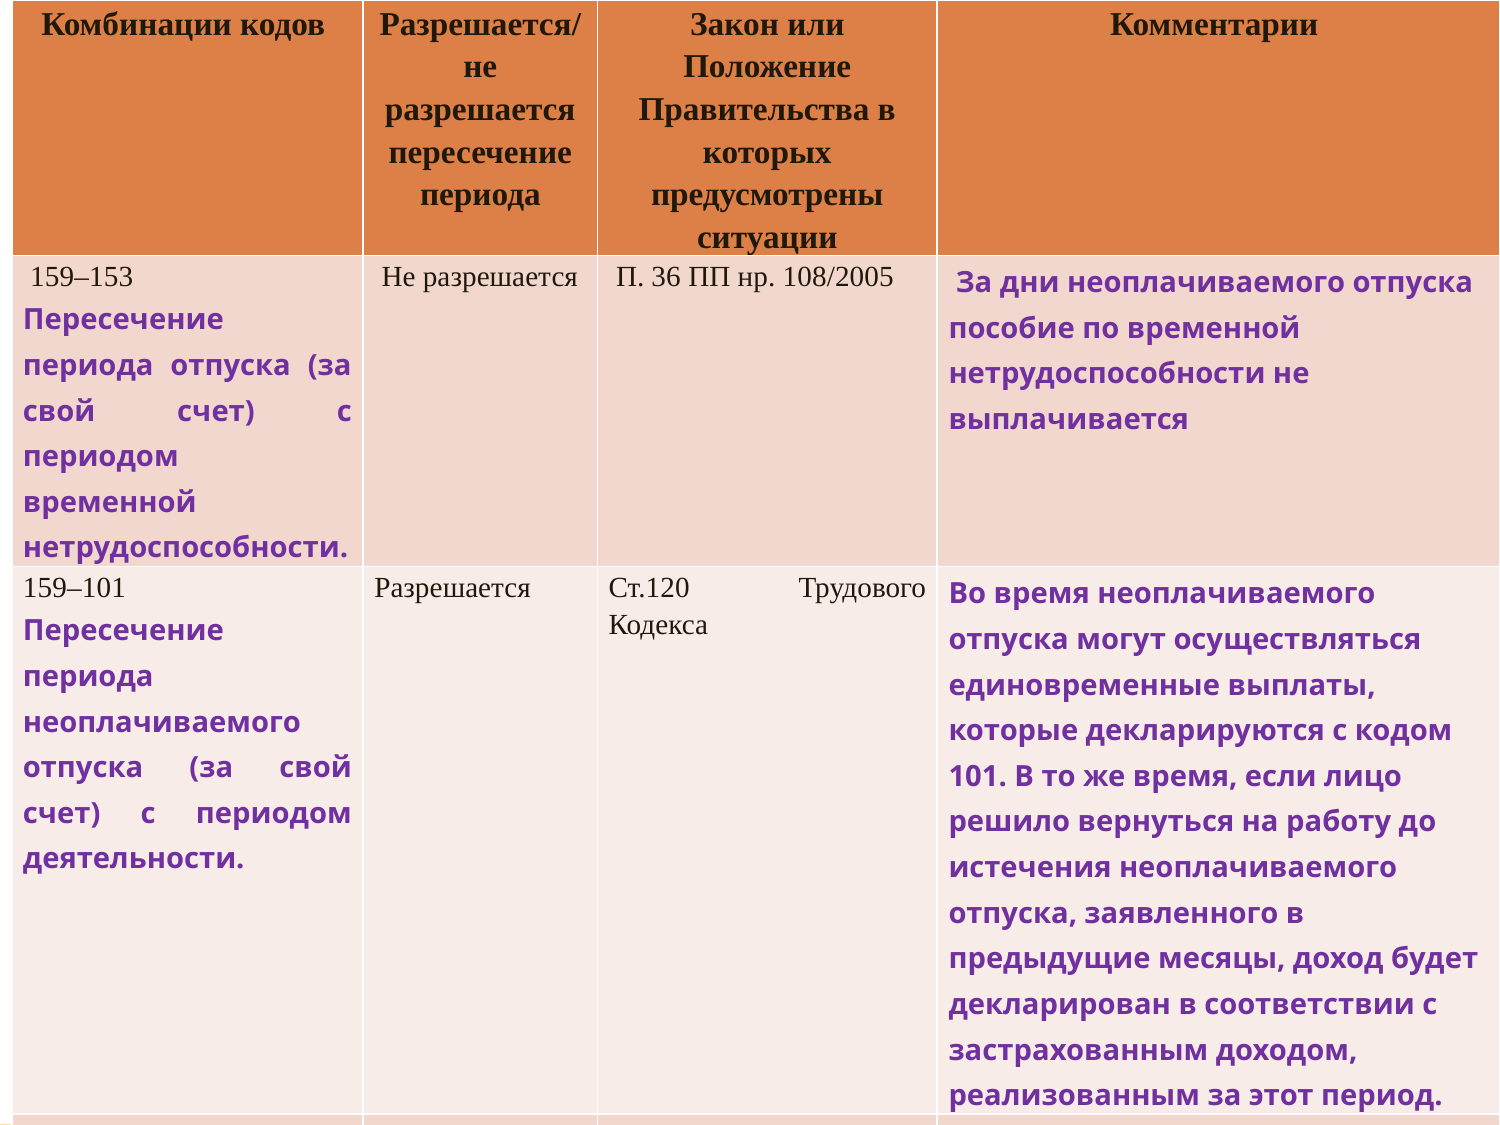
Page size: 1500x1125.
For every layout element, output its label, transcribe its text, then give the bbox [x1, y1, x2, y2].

table_cell Ст.120 Трудового Кодекса [598, 567, 936, 1113]
table_cell П. 36 ПП нр. 108/2005 [598, 256, 936, 566]
table_cell 159–101 Пересечение периода неоплачиваемого отпуска (за свой счет) с периодом деятельности. [13, 567, 362, 1113]
table_cell Не разрешается [364, 1115, 597, 1125]
table_header Закон или Положение Правительства в которых предусмотрены ситуации [598, 1, 936, 255]
table_header Комментарии [938, 1, 1499, 255]
table_cell 165–101 пересечение периода отпуска по отцовству с периодом деятельности. [13, 1115, 362, 1125]
table_header Разрешается/не разрешается пересечение периода [364, 1, 597, 255]
table_cell Во время неоплачиваемого отпуска могут осуществляться единовременные выплаты, которые декларируются с кодом 101. В то же время, если лицо решило вернуться на работу до истечения неоплачиваемого отпуска, заявленного в предыдущие месяцы, доход будет декларирован в соответствии с застрахованным доходом, реализованным за этот период. [938, 567, 1499, 1113]
table_cell За период отпуска по отцовству, который совпадает с периодом деятельности, выплачивается заработная плата, но не пособие. [938, 1115, 1499, 1125]
table_cell За дни неоплачиваемого отпуска пособие по временной нетрудоспособности не выплачивается [938, 256, 1499, 566]
table_header Комбинации кодов [13, 1, 362, 255]
table_cell Не разрешается [364, 256, 597, 566]
table_cell П. 14 ПП нр. 1245/2016 [598, 1115, 936, 1125]
table_cell Разрешается [364, 567, 597, 1113]
table_cell 159–153 Пересечение периода отпуска (за свой счет) с периодом временной нетрудоспособности. [13, 256, 362, 566]
